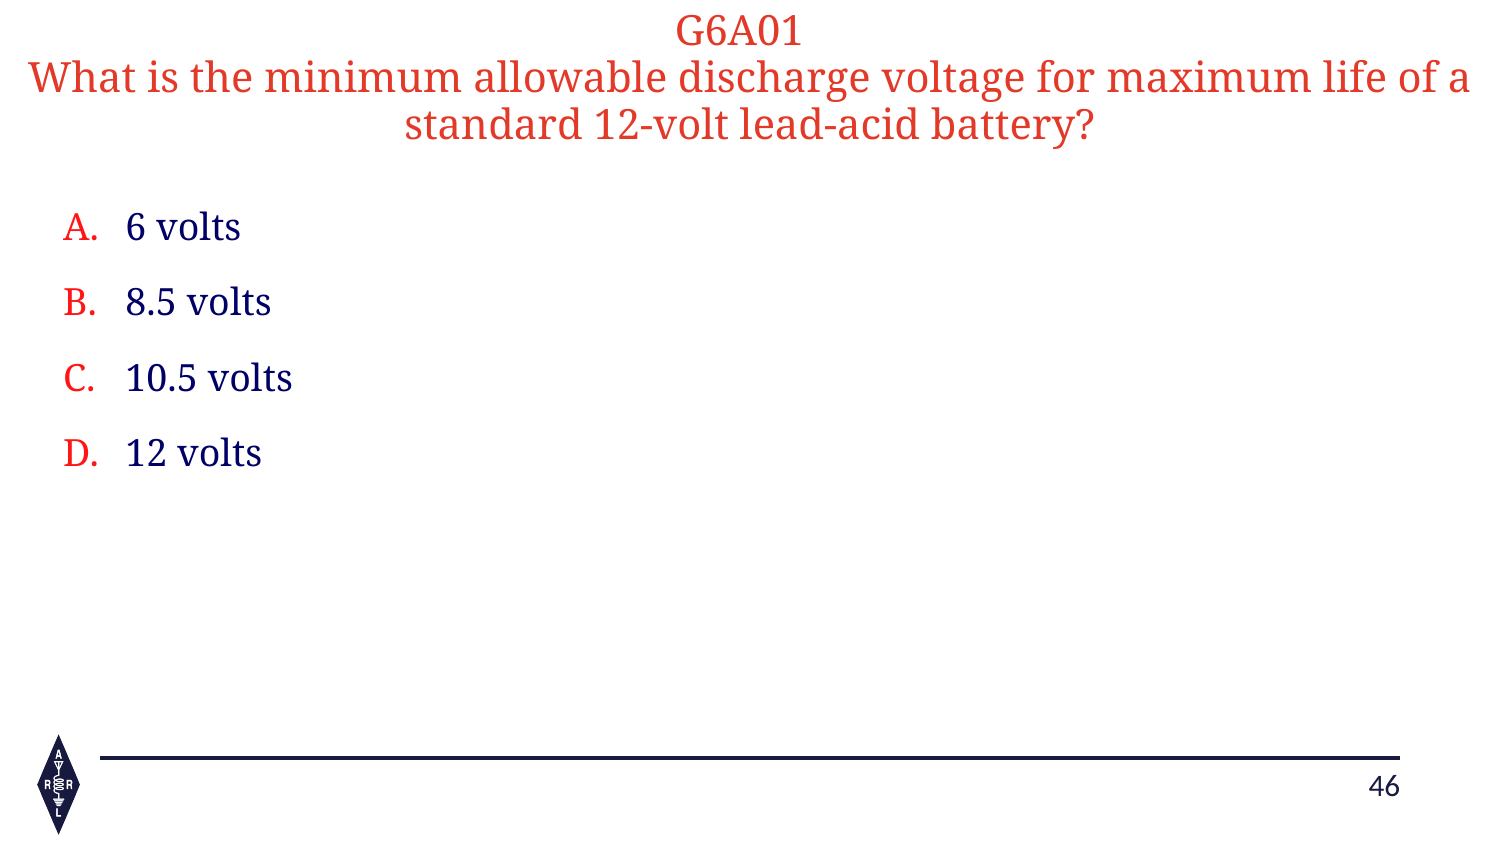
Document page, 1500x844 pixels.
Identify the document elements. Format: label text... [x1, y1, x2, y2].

text_box G6A01 What is the minimum allowable discharge voltage for maximum life of a standard 12-volt lead-acid battery? [0, 0, 1500, 174]
text_box 6 volts 8.5 volts 10.5 volts 12 volts [48, 173, 1424, 718]
picture [37, 734, 80, 835]
slide_number 46 [1302, 761, 1400, 807]
